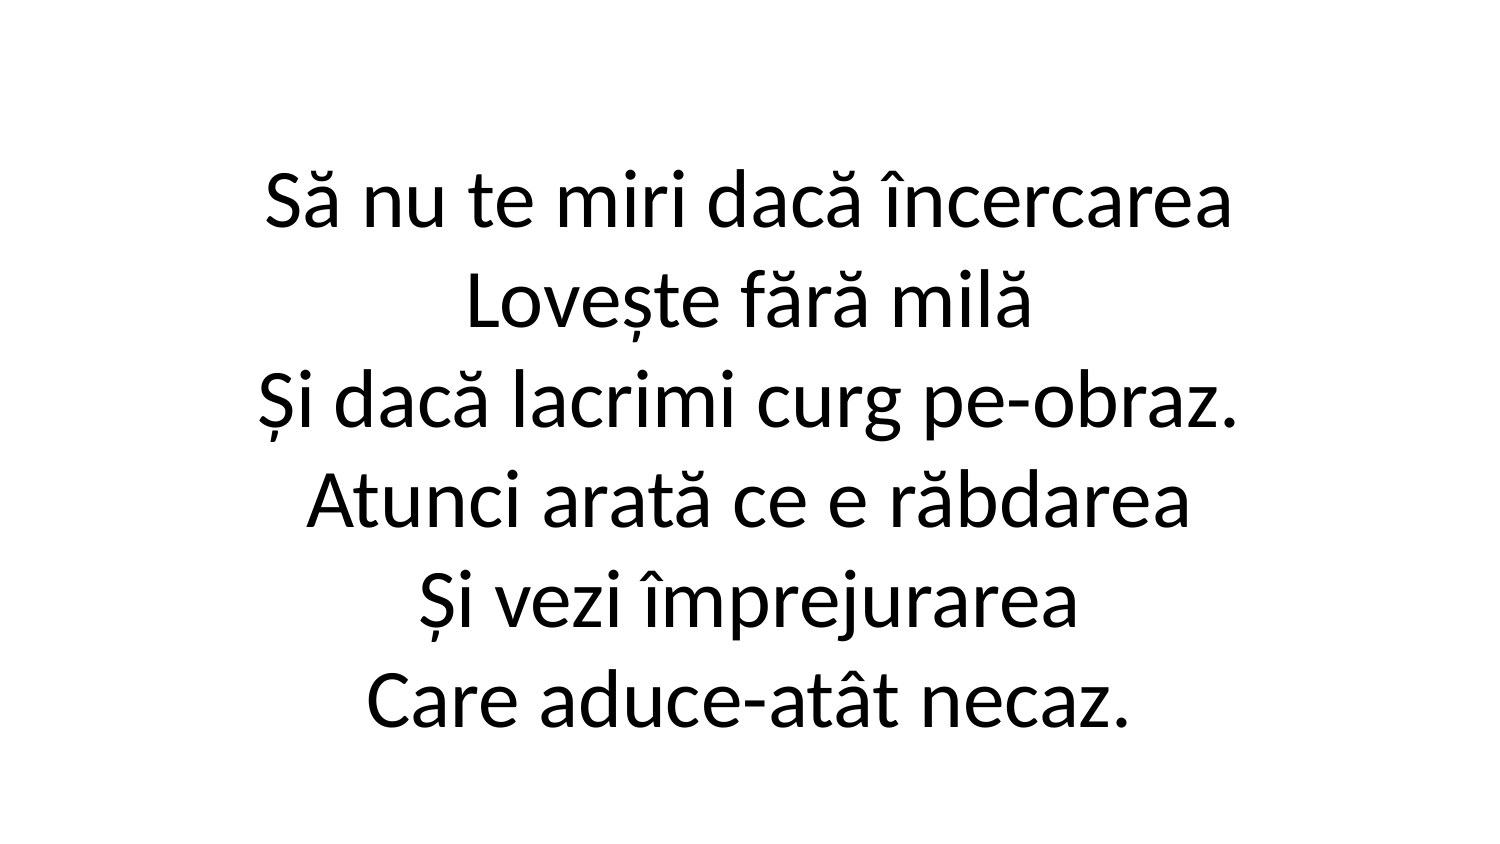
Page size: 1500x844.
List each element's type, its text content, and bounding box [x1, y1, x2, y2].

text_box Să nu te miri dacă încercarea Lovește fără milă Și dacă lacrimi curg pe-obraz. Atunci arată ce e răbdarea Și vezi împrejurarea Care aduce-atât necaz. [242, 92, 1257, 752]
